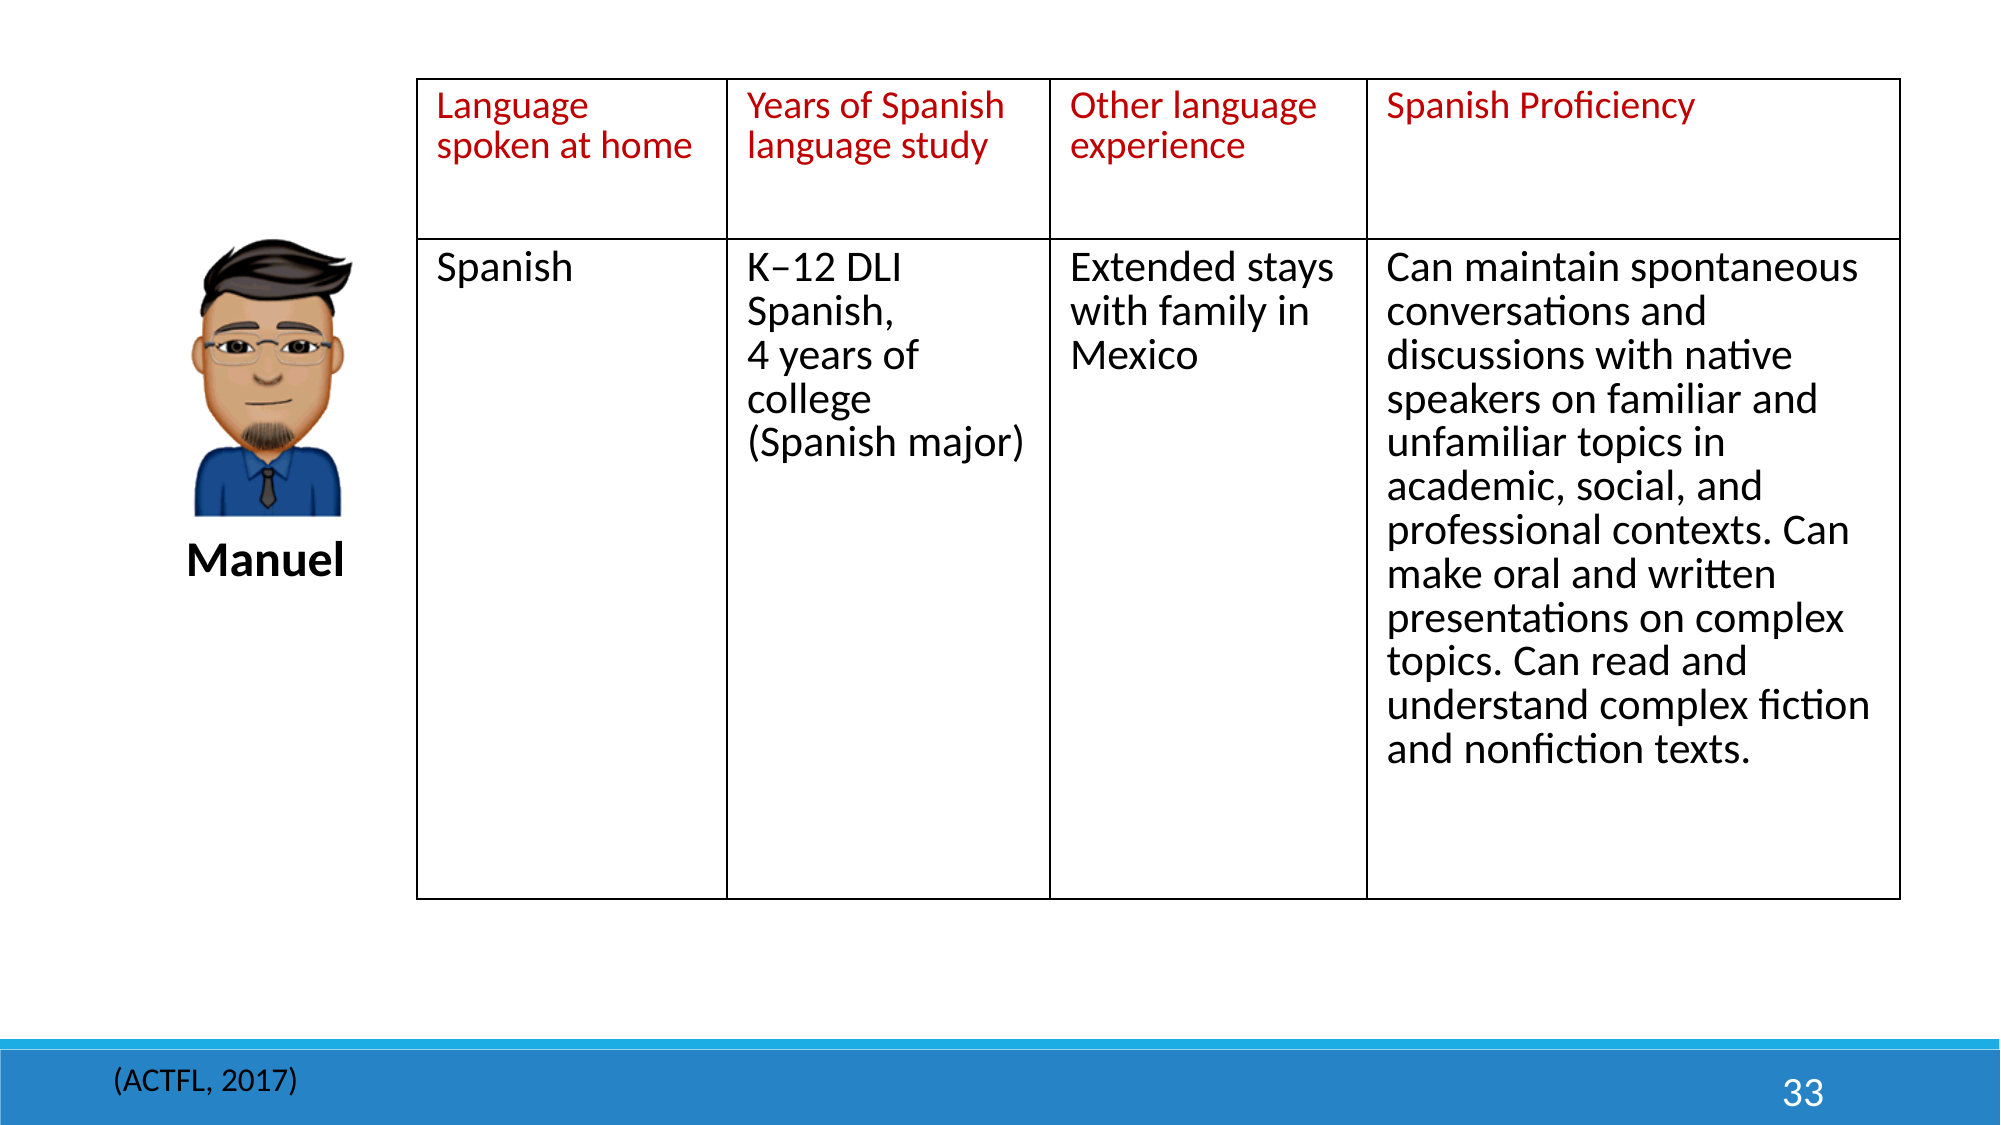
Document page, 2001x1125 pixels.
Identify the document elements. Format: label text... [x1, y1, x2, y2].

table_header Spanish Proficiency [1368, 80, 1899, 238]
slide_number 33 [1624, 1059, 1840, 1120]
table_cell Extended stays with family in Mexico [1051, 240, 1366, 898]
table_header Years of Spanish language study [728, 80, 1049, 238]
table_header Language spoken at home [418, 80, 726, 238]
text_box (ACTFL, 2017) [98, 1051, 349, 1106]
table_cell Spanish [418, 240, 726, 898]
picture [184, 235, 357, 520]
table_cell Can maintain spontaneous conversations and discussions with native speakers on familiar and unfamiliar topics in academic, social, and professional contexts. Can make oral and written presentations on complex topics. Can read and understand complex fiction and nonfiction texts. [1368, 240, 1899, 898]
table_cell K–12 DLI Spanish, 4 years of college (Spanish major) [728, 240, 1049, 898]
text_box Manuel [171, 519, 361, 594]
table_header Other language experience [1051, 80, 1366, 238]
